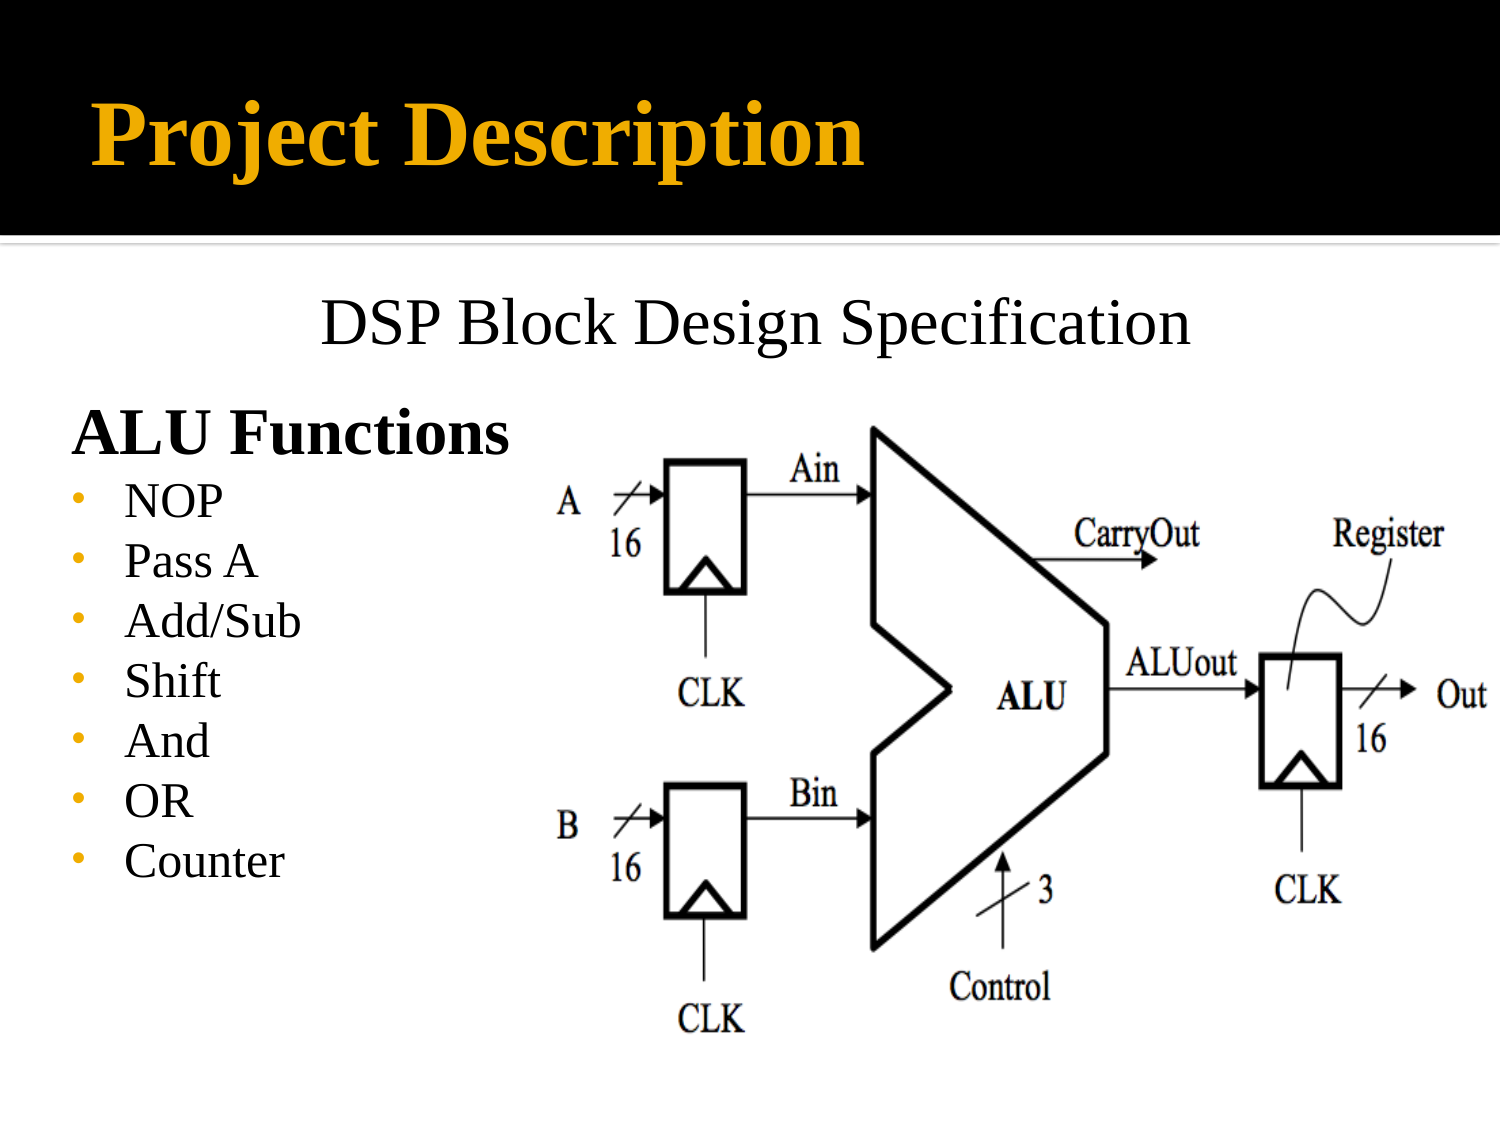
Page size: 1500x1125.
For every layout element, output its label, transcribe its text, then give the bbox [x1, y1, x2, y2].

title Project Description [75, 25, 1425, 231]
text_box ALU Functions NOP Pass A Add/Sub Shift And OR Counter [43, 372, 553, 1050]
picture [517, 416, 1500, 1058]
list DSP Block Design Specification [75, 262, 1425, 413]
